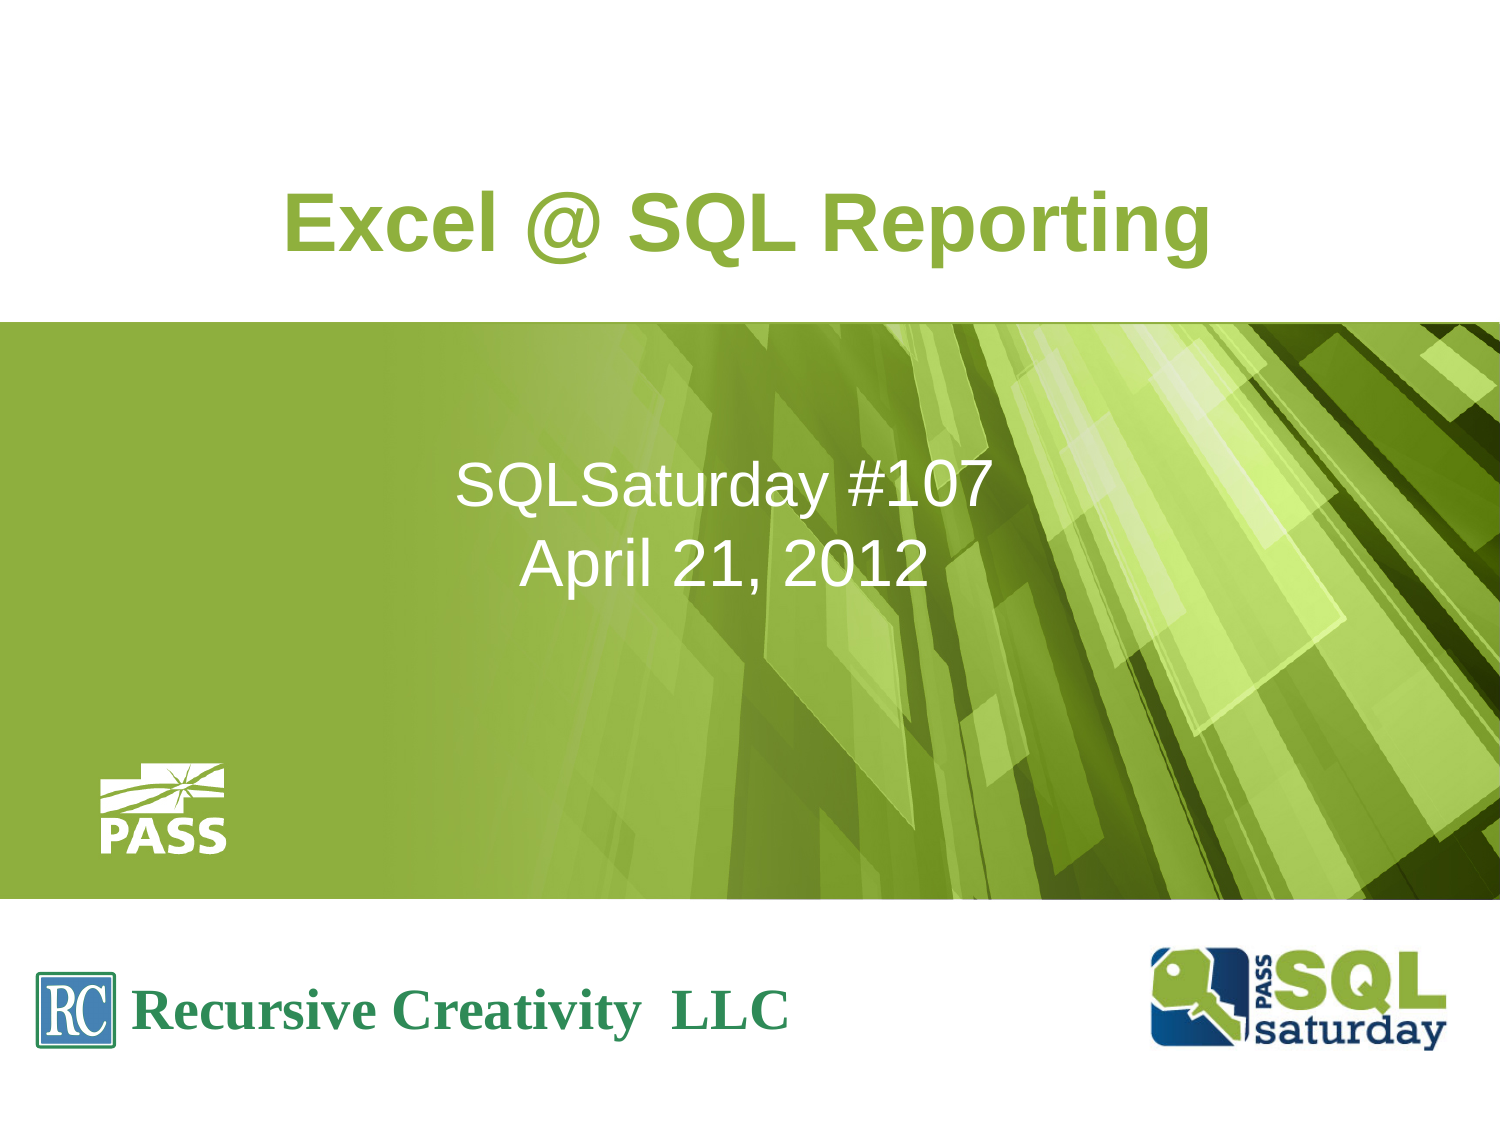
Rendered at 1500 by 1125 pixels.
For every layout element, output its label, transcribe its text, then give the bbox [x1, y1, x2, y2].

title Excel @ SQL Reporting [75, 98, 1421, 340]
text_box Recursive Creativity LLC [116, 964, 829, 1049]
picture [0, 17, 1500, 1125]
subtitle SQLSaturday #107 April 21, 2012 [75, 339, 1376, 627]
